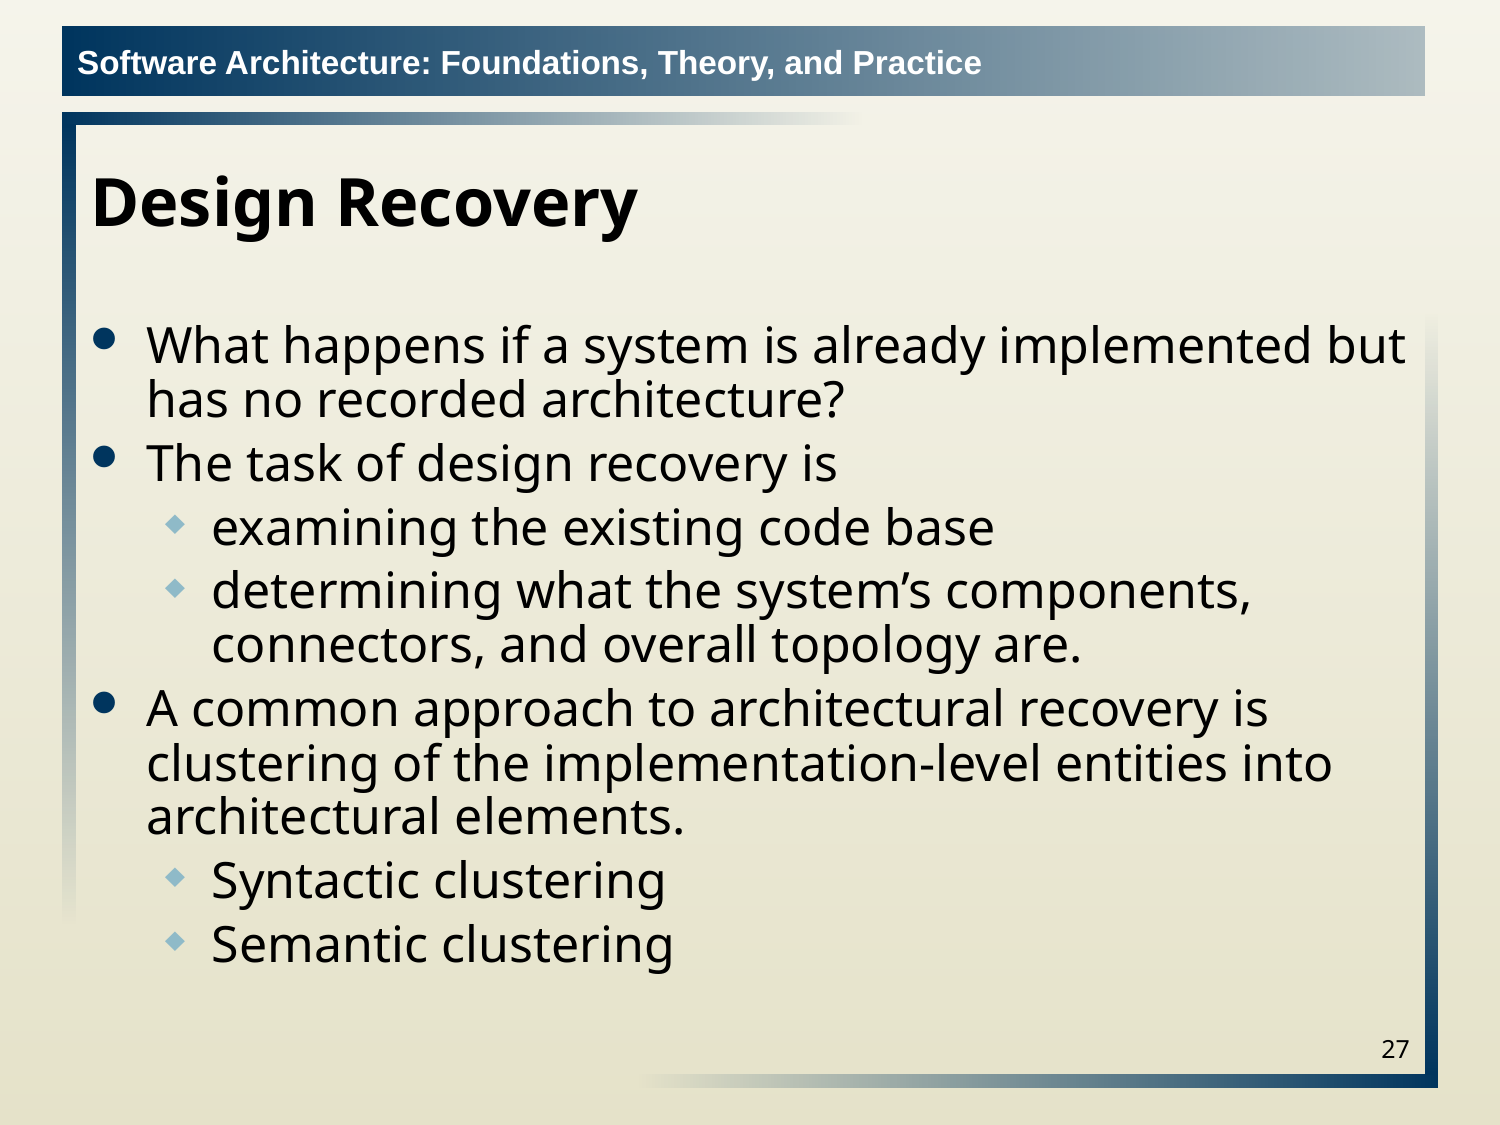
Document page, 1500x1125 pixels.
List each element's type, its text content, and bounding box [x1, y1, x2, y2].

title Design Recovery [75, 125, 1425, 275]
list What happens if a system is already implemented but has no recorded architecture? The task of design recovery is examining the existing code base determining what the system’s components, connectors, and overall topology are. A common approach to architectural recovery is clustering of the implementation-level entities into architectural elements. Syntactic clustering Semantic clustering [75, 312, 1425, 1000]
slide_number 27 [1074, 999, 1426, 1076]
